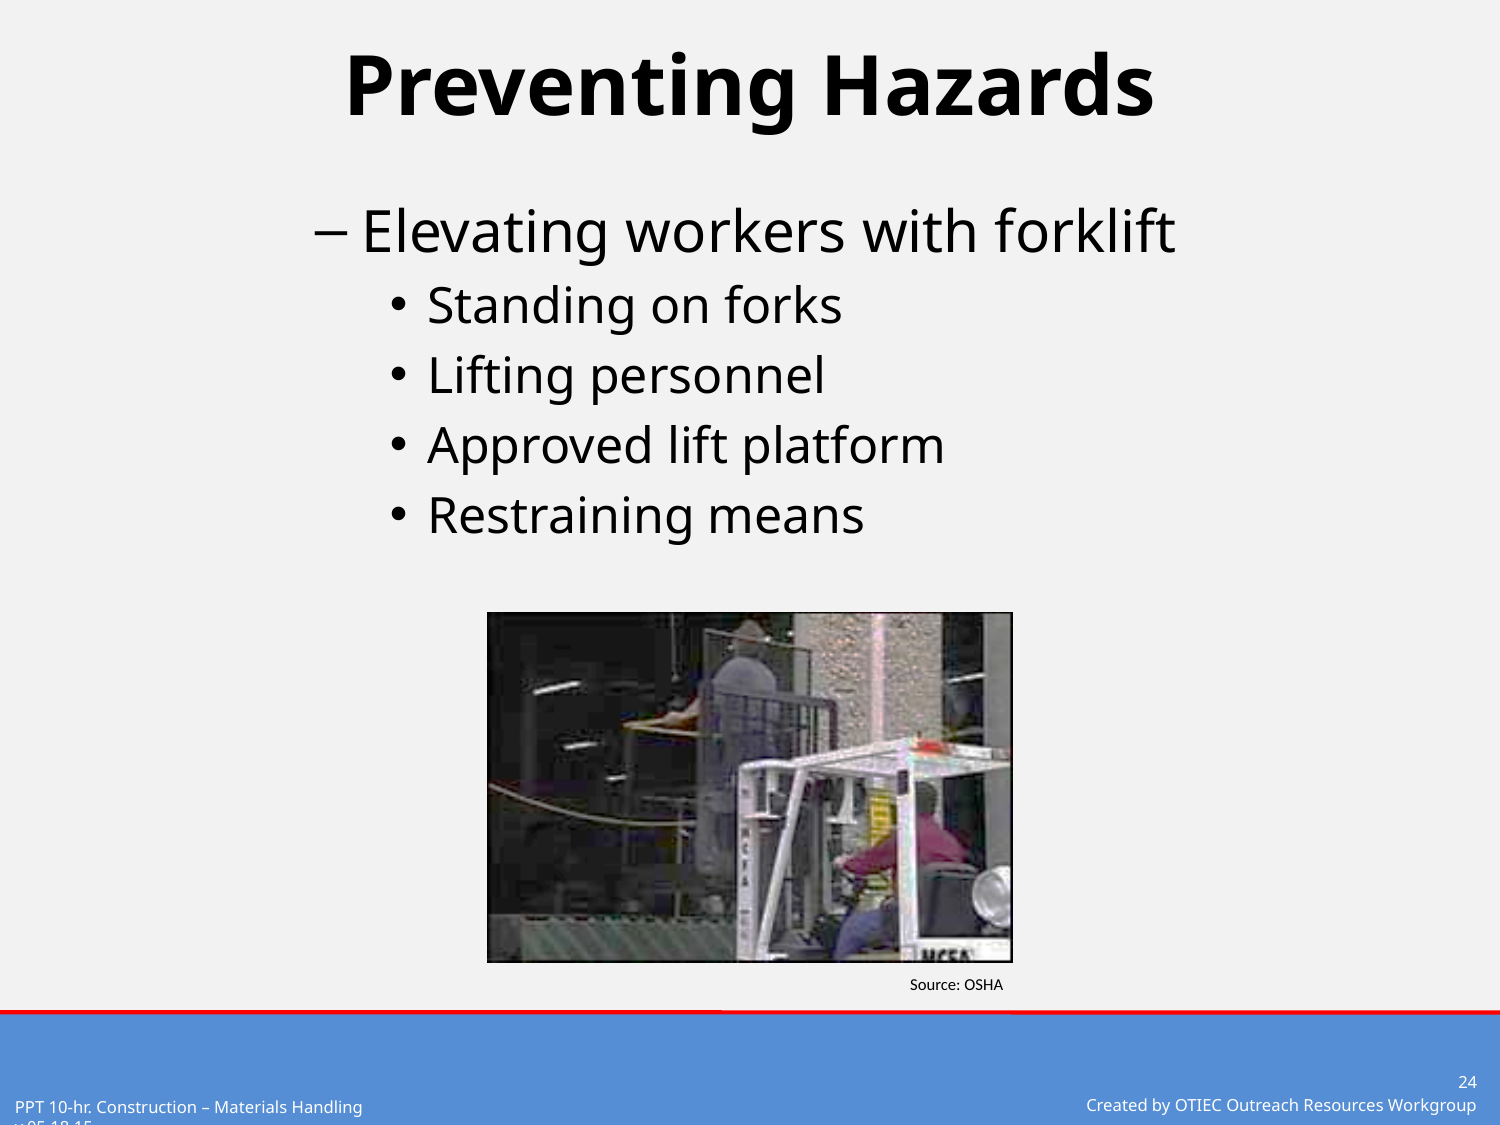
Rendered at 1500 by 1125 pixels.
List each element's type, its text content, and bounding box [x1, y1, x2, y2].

title Preventing Hazards [75, 24, 1425, 213]
picture [487, 612, 1013, 964]
list Elevating workers with forklift Standing on forks Lifting personnel Approved lift platform Restraining means [225, 186, 1275, 680]
text_box Source: OSHA [779, 966, 1019, 1001]
